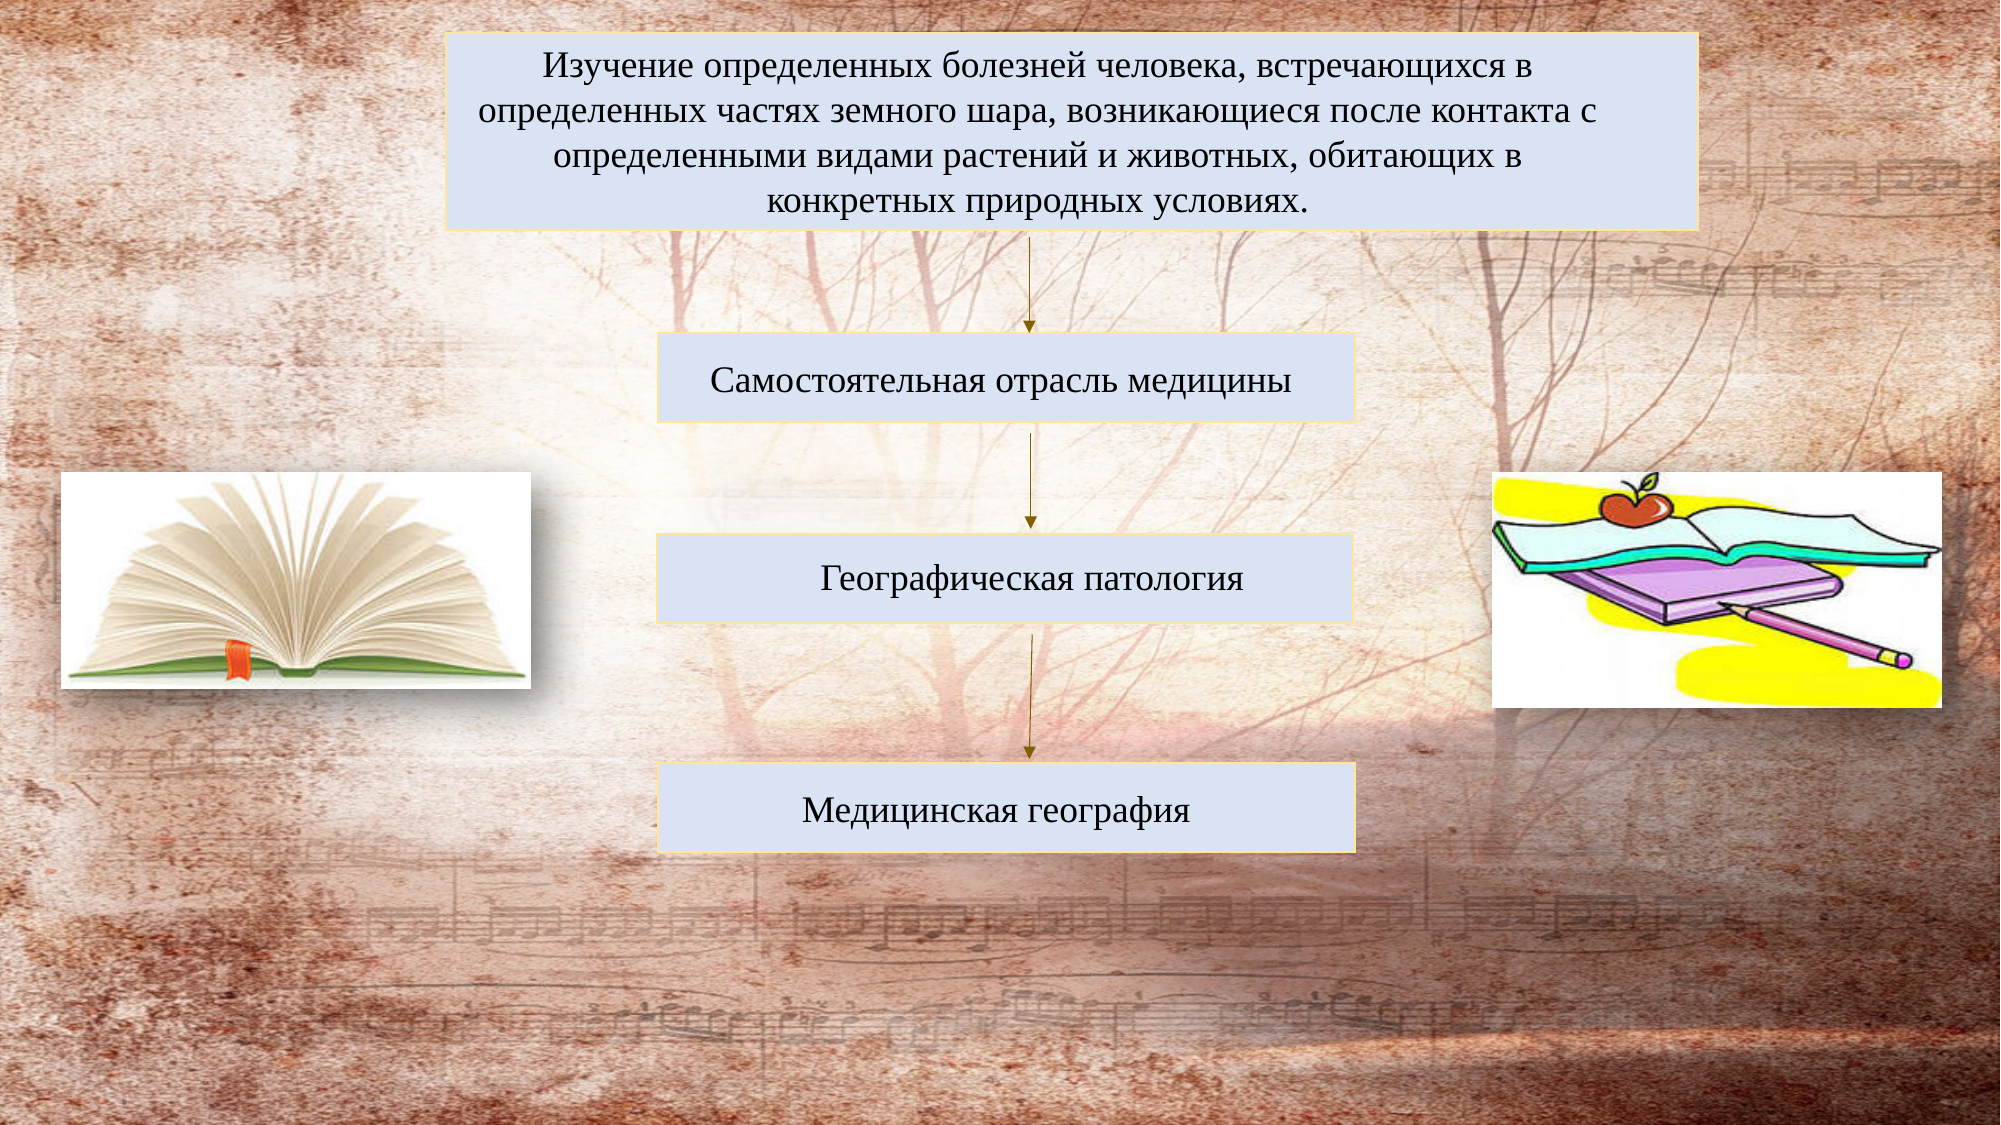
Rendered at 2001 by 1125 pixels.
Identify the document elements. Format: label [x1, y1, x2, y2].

picture [0, 0, 2000, 1125]
text_box [1029, 634, 1033, 760]
